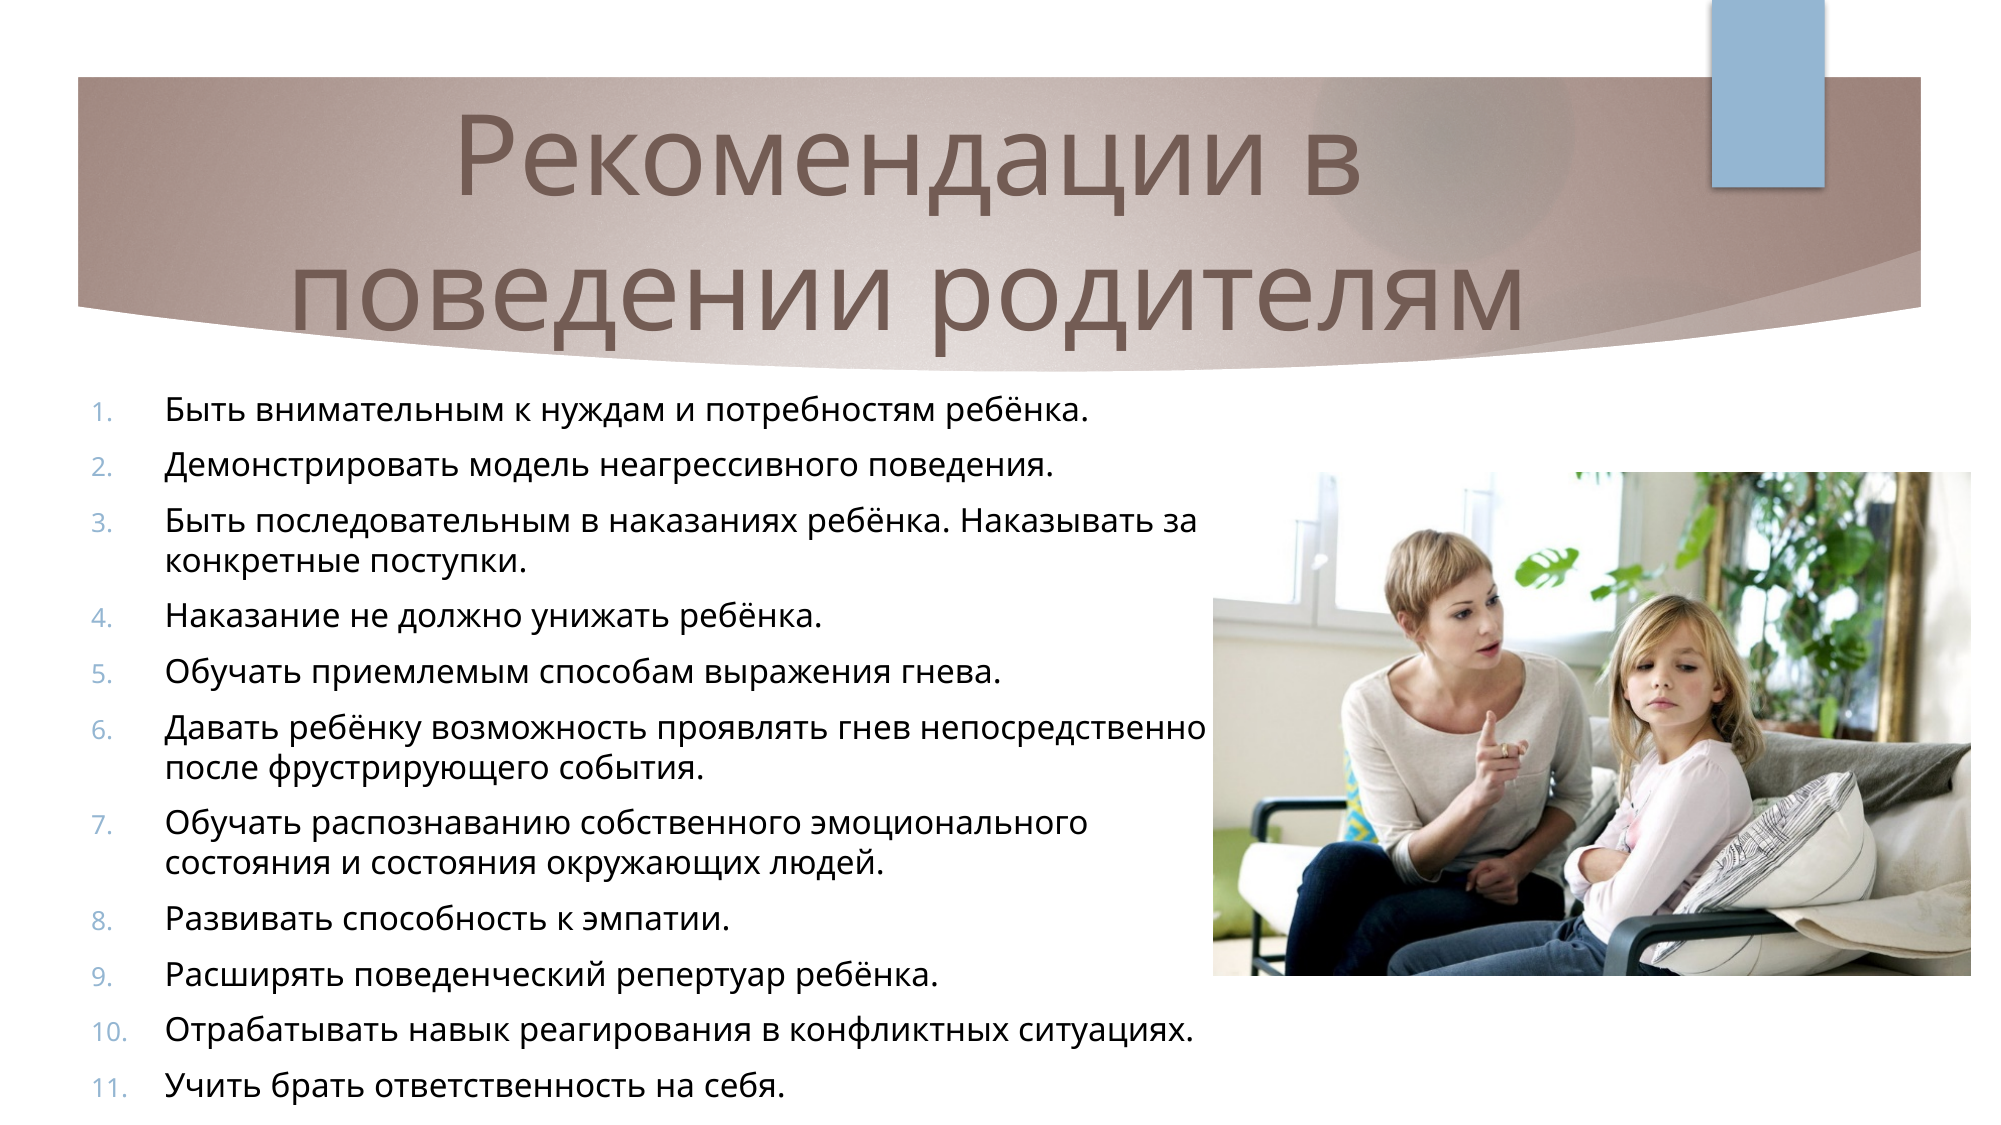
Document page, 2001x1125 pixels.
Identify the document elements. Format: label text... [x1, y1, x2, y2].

title Рекомендации в поведении родителям [189, 159, 1627, 276]
list Быть внимательным к нуждам и потребностям ребёнка. Демонстрировать модель неагрессивного поведения. Быть последовательным в наказаниях ребёнка. Наказывать за конкретные поступки. Наказание не должно унижать ребёнка. Обучать приемлемым способам выражения гнева. Давать ребёнку возможность проявлять гнев непосредственно после фрустрирующего события. Обучать распознаванию собственного эмоционального состояния и состояния окружающих людей. Развивать способность к эмпатии. Расширять поведенческий репертуар ребёнка. Отрабатывать навык реагирования в конфликтных ситуациях. Учить брать ответственность на себя. [76, 380, 1279, 1125]
picture [1213, 471, 1971, 977]
